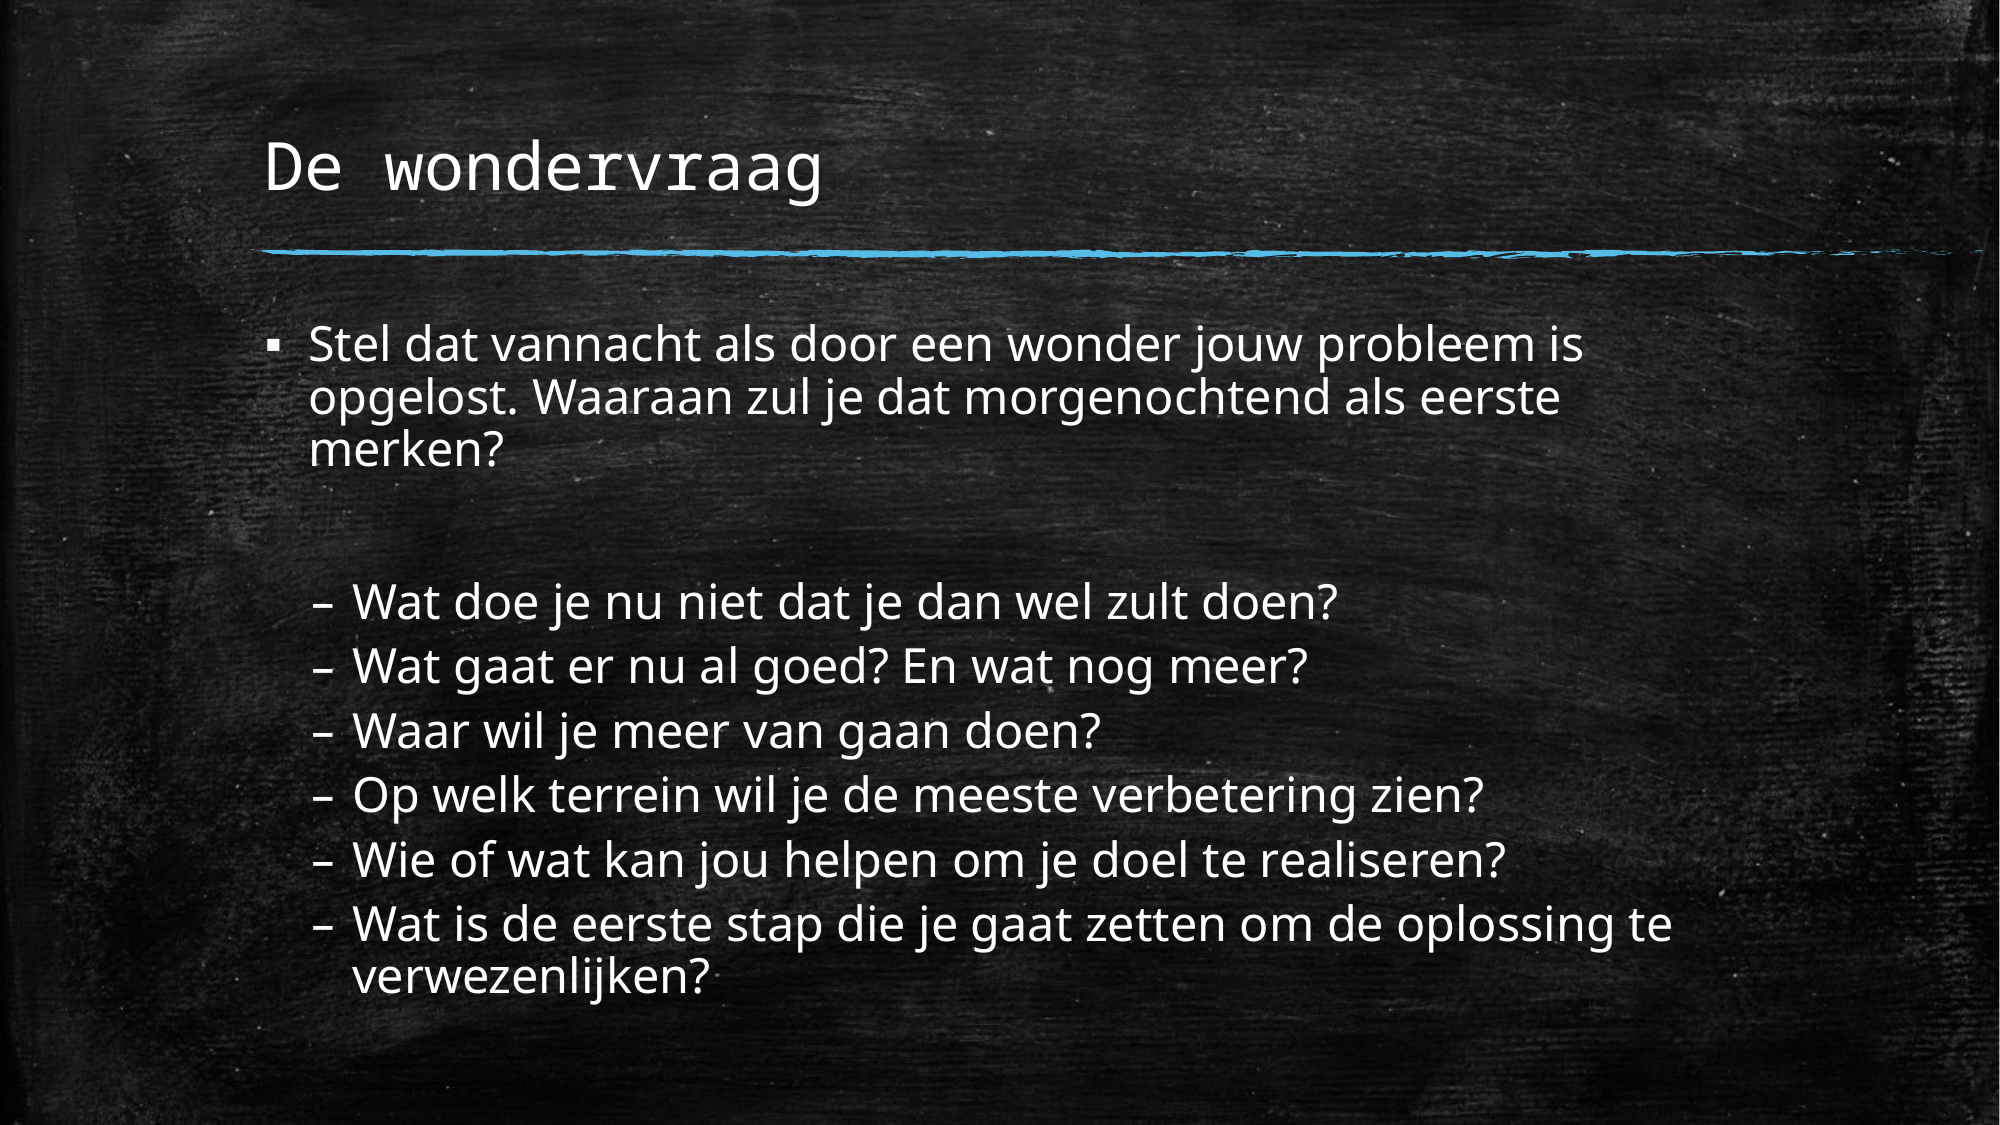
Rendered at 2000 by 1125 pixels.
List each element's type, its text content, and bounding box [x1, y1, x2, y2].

list Stel dat vannacht als door een wonder jouw probleem is opgelost. Waaraan zul je dat morgenochtend als eerste merken? Wat doe je nu niet dat je dan wel zult doen? Wat gaat er nu al goed? En wat nog meer? Waar wil je meer van gaan doen? Op welk terrein wil je de meeste verbetering zien? Wie of wat kan jou helpen om je doel te realiseren? Wat is de eerste stap die je gaat zetten om de oplossing te verwezenlijken? [249, 312, 1750, 1013]
title De wondervraag [249, 45, 1750, 213]
